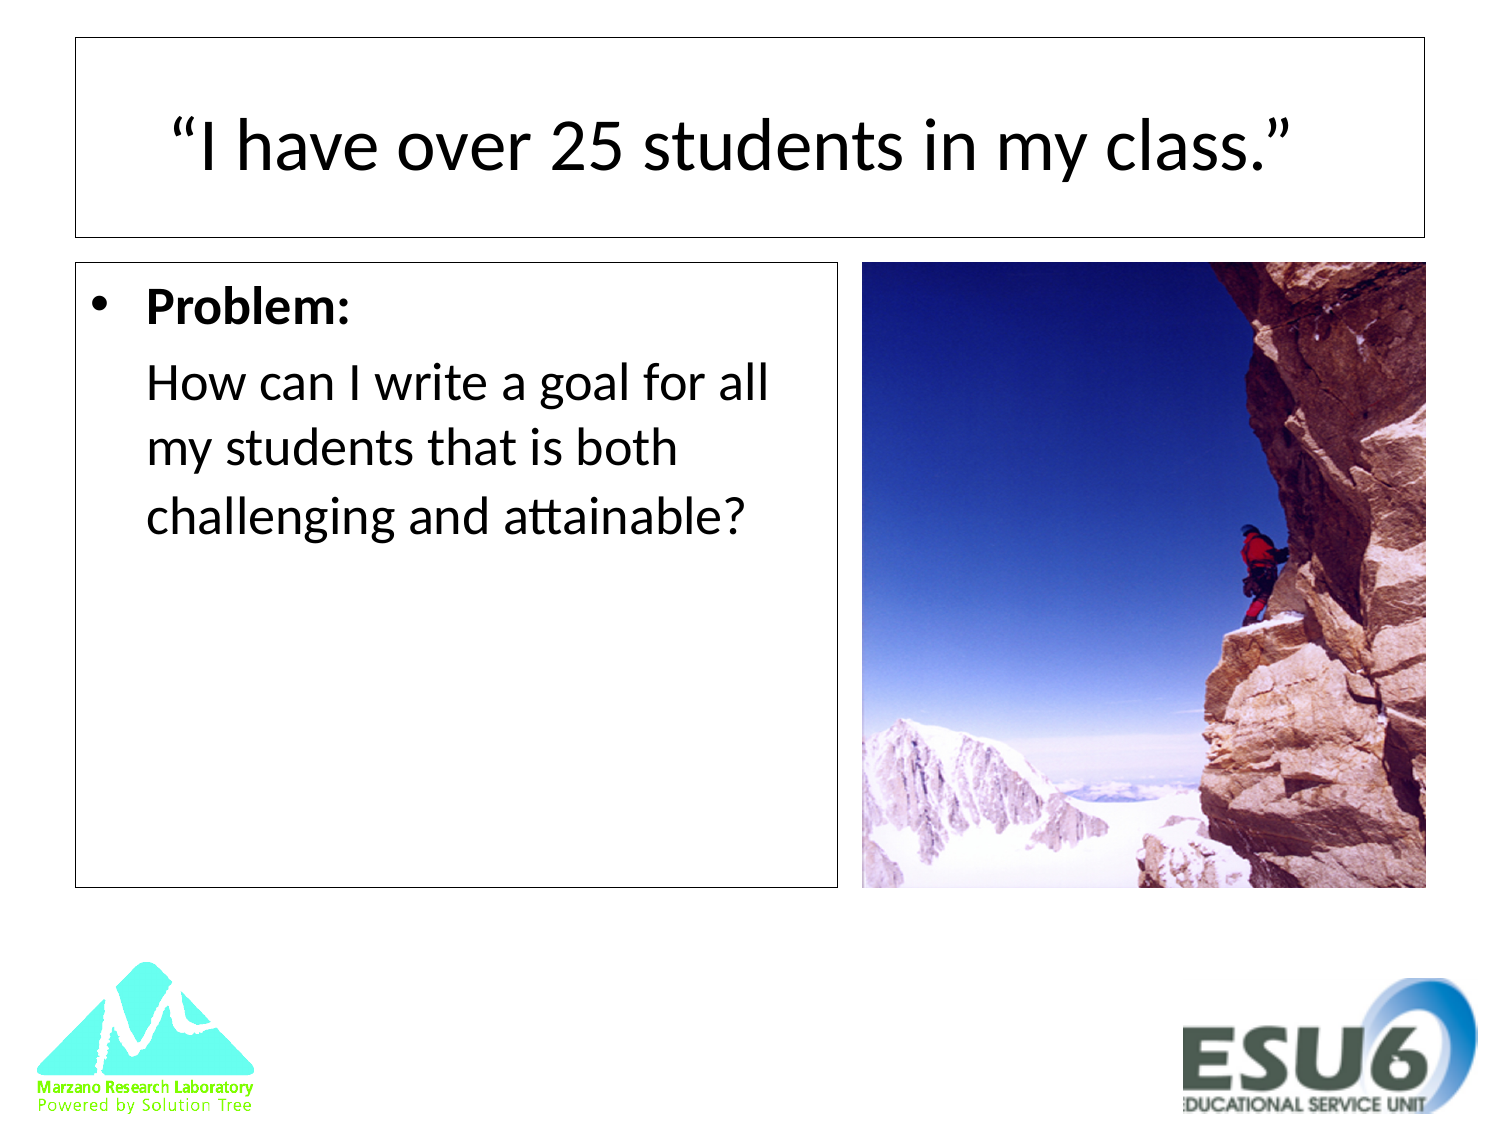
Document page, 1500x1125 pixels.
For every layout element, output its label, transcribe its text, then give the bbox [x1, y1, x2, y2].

picture [862, 262, 1426, 888]
title “I have over 25 students in my class.” [75, 37, 1425, 238]
list Problem: How can I write a goal for all my students that is both challenging and attainable? [75, 262, 838, 888]
picture [37, 962, 254, 1114]
picture [1183, 978, 1478, 1114]
